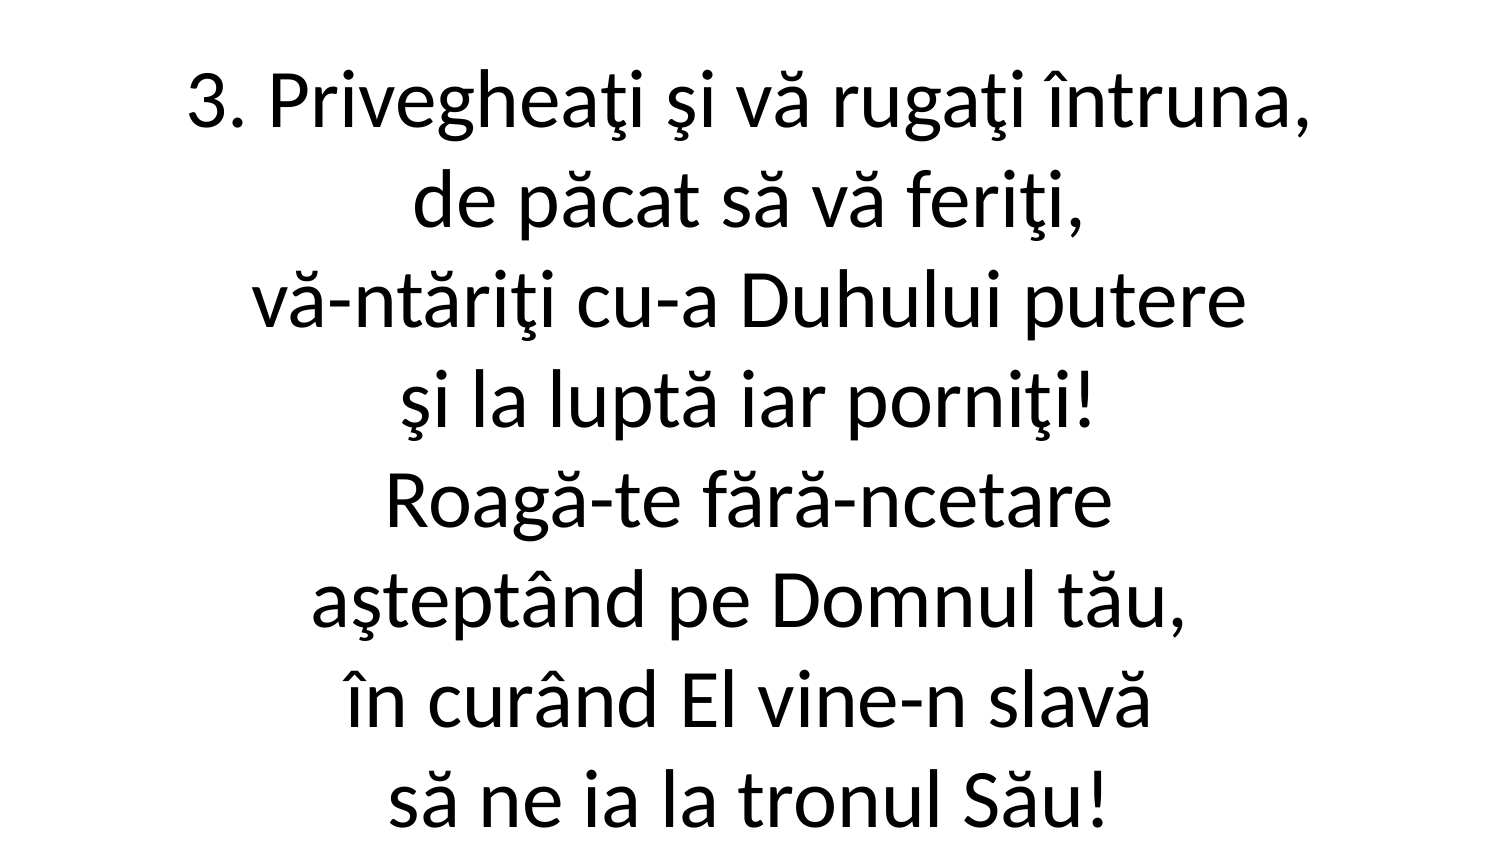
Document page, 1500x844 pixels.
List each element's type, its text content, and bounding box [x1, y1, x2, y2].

text_box 3. Privegheaţi şi vă rugaţi întruna, de păcat să vă feriţi, vă-ntăriţi cu-a Duhului putere şi la luptă iar porniţi! Roagă-te fără-ncetare aşteptând pe Domnul tău, în curând El vine-n slavă să ne ia la tronul Său! [170, 0, 1330, 844]
